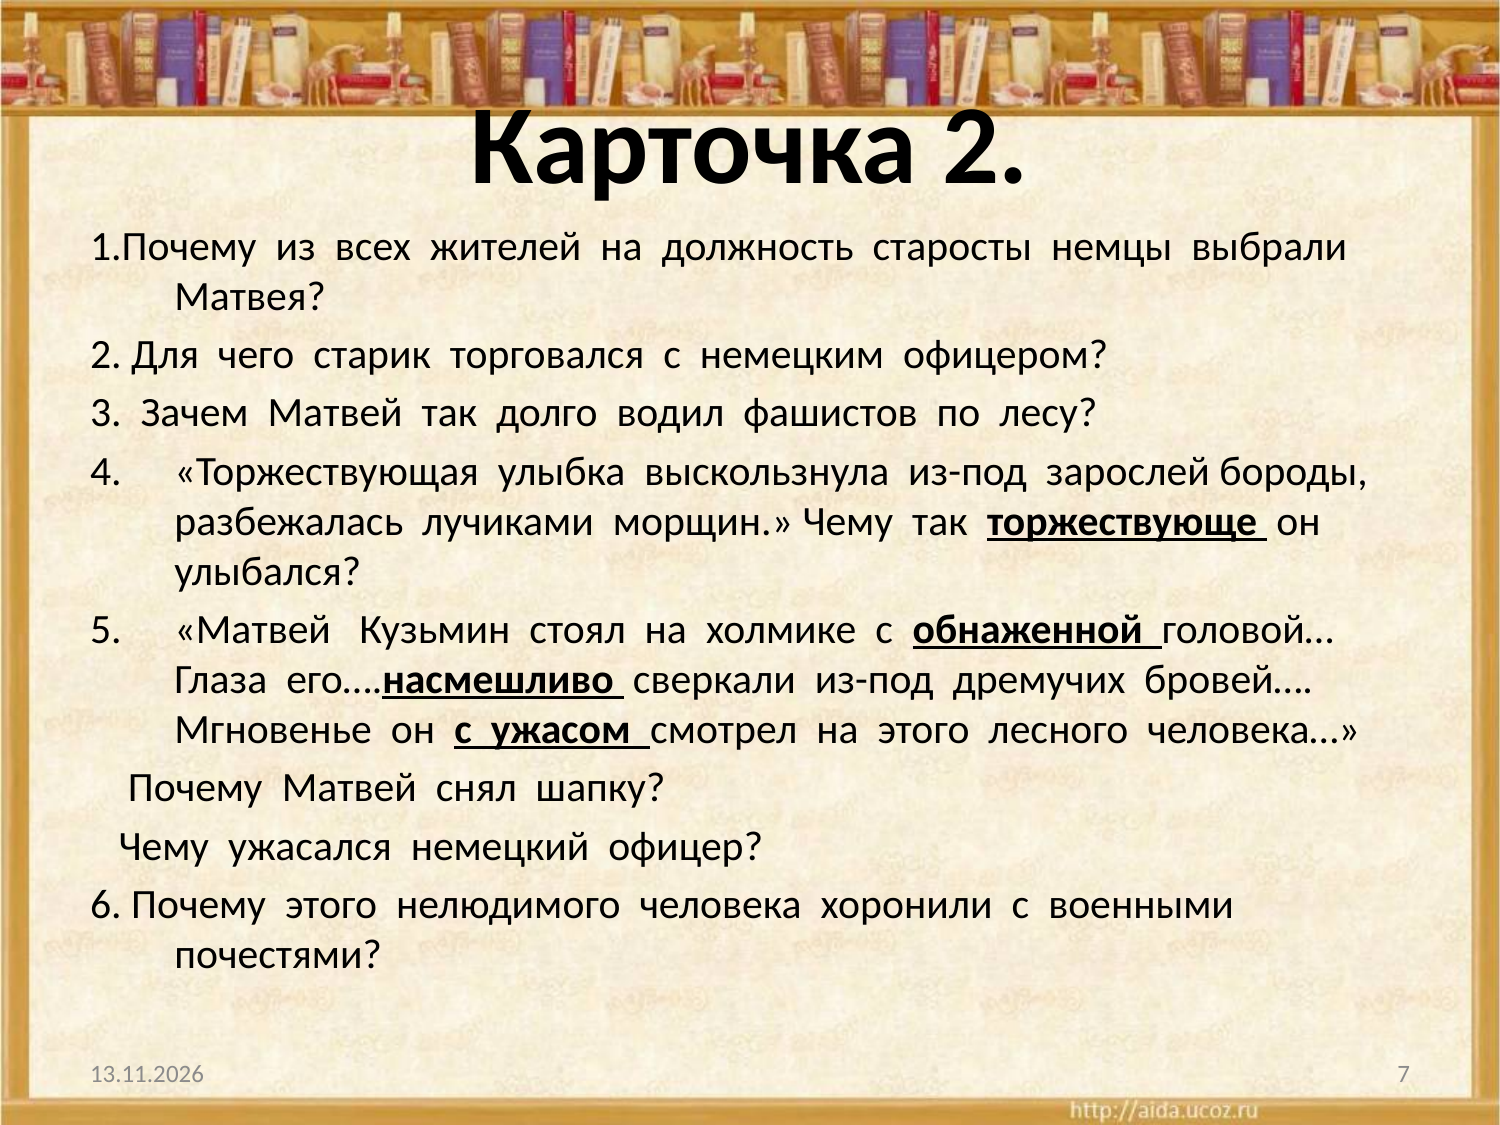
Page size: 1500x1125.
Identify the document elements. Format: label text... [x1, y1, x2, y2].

title Карточка 2. [74, 44, 1426, 210]
list 1.Почему из всех жителей на должность старосты немцы выбрали Матвея? 2. Для чего старик торговался с немецким офицером? 3. Зачем Матвей так долго водил фашистов по лесу? «Торжествующая улыбка выскользнула из-под зарослей бороды, разбежалась лучиками морщин.» Чему так торжествующе он улыбался? «Матвей Кузьмин стоял на холмике с обнаженной головой…Глаза его….насмешливо сверкали из-под дремучих бровей…. Мгновенье он с ужасом смотрел на этого лесного человека…» Почему Матвей снял шапку? Чему ужасался немецкий офицер? 6. Почему этого нелюдимого человека хоронили с военными почестями? [74, 210, 1426, 1091]
slide_number 7 [1074, 1042, 1425, 1103]
picture [0, 0, 1500, 1125]
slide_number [75, 1042, 425, 1103]
